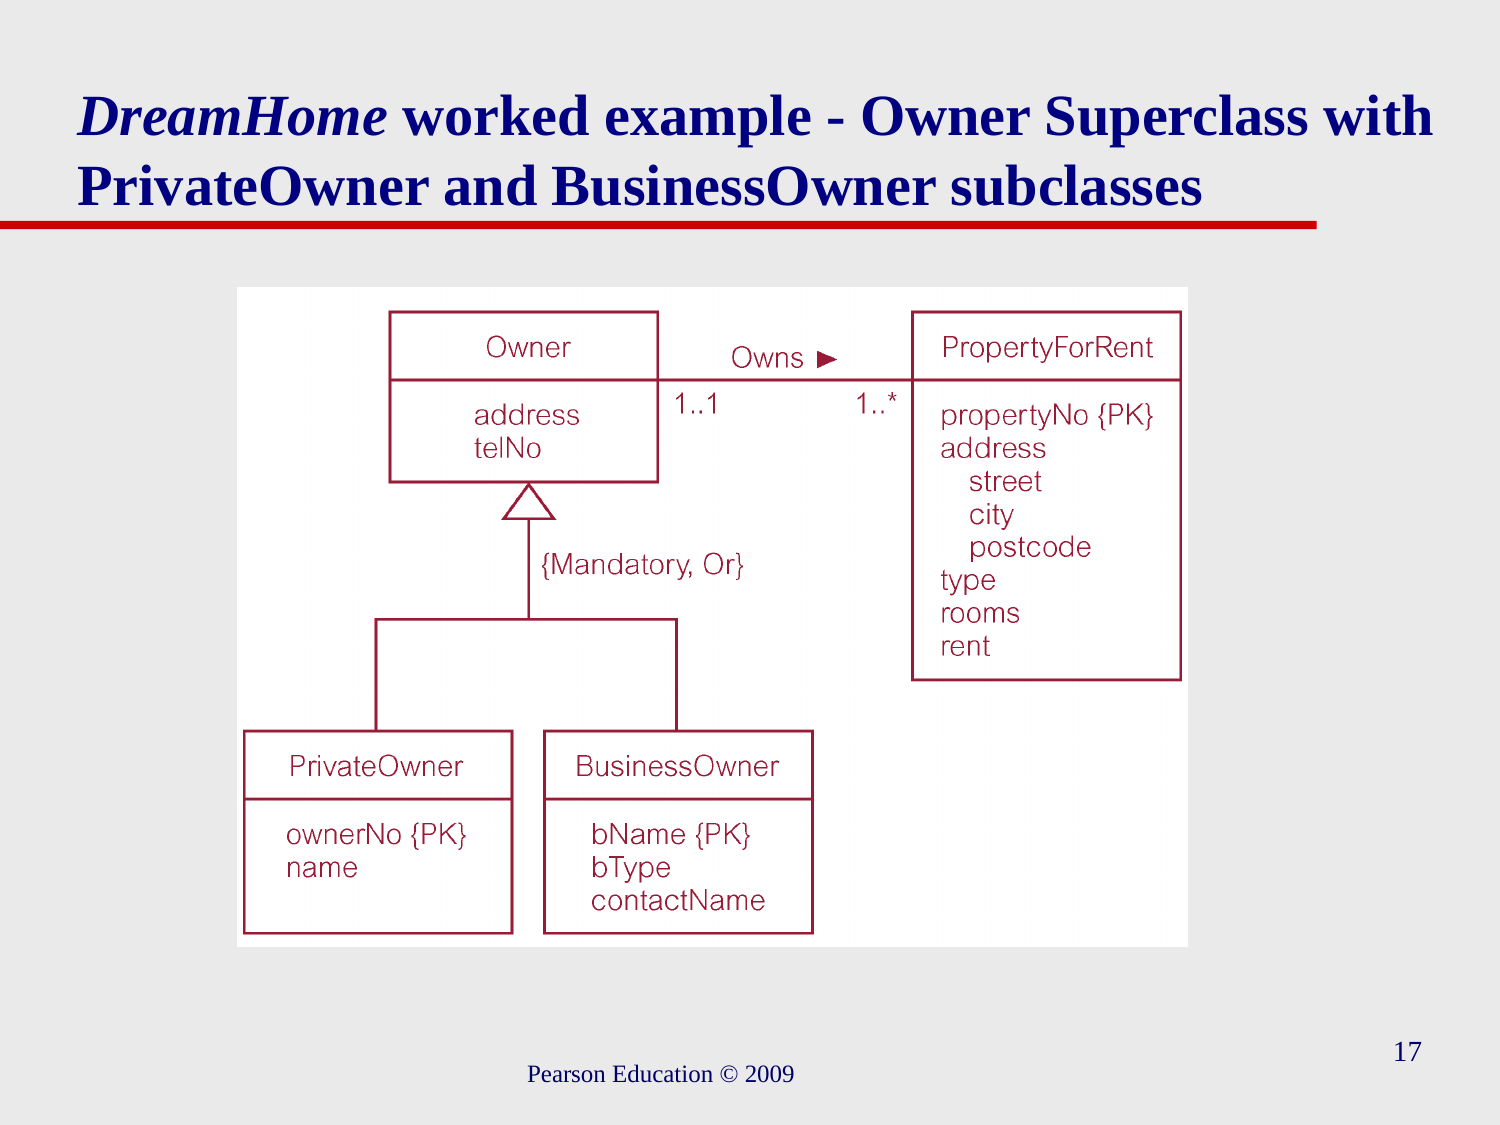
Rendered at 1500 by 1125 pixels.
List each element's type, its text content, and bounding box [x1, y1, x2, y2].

text_box Pearson Education © 2009 [512, 1050, 1038, 1095]
slide_number 17 [1124, 1012, 1438, 1088]
title DreamHome worked example - Owner Superclass with PrivateOwner and BusinessOwner subclasses [62, 43, 1463, 226]
picture [237, 287, 1188, 947]
